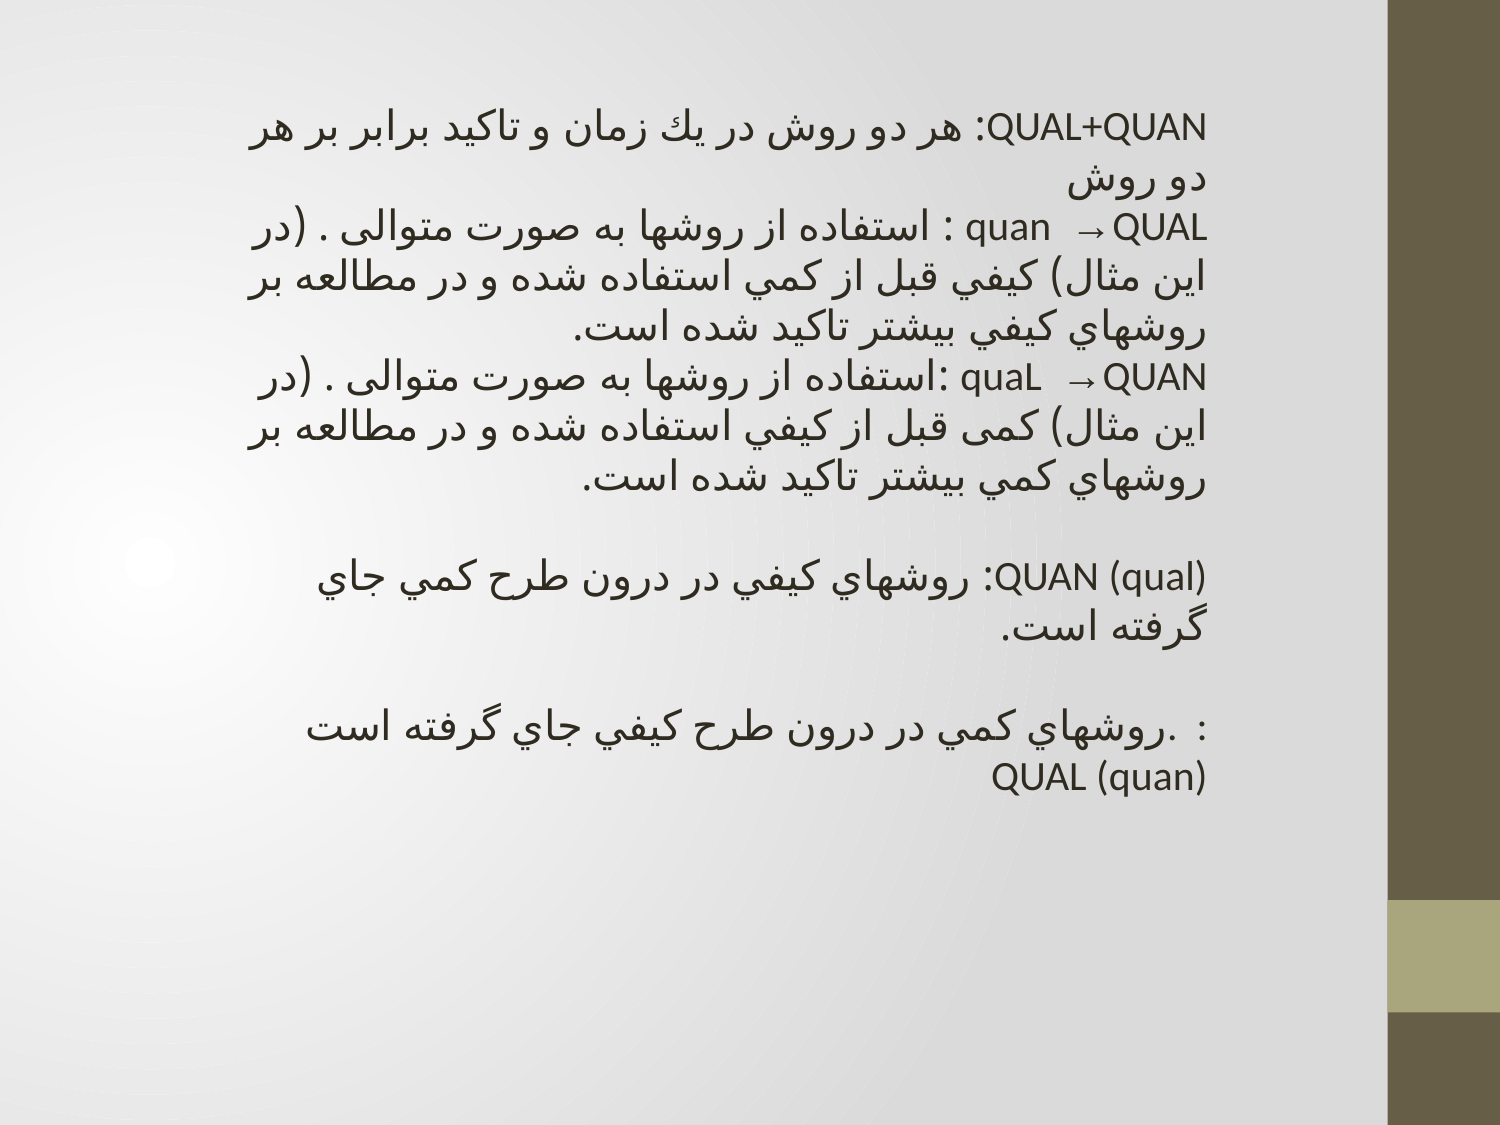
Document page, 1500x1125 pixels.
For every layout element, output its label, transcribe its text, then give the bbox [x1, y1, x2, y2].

text_box QUAL+QUAN: هر دو روش در يك زمان و تاکید برابر بر هر دو روش quan →QUAL : استفاده از روشها به صورت متوالی . (در اين مثال) كيفي قبل از كمي استفاده شده و در مطالعه بر روشهاي كيفي بیشتر تاكيد شده است. quaL →QUAN :استفاده از روشها به صورت متوالی . (در اين مثال) کمی قبل از كیفي استفاده شده و در مطالعه بر روشهاي كمي بیشتر تاكيد شده است. QUAN (qual): روشهاي كيفي در درون طرح كمي جاي گرفته‌ است. روشهاي كمي در درون طرح كیفي جاي گرفته‌ است. : QUAL (quan) [200, 91, 1223, 807]
